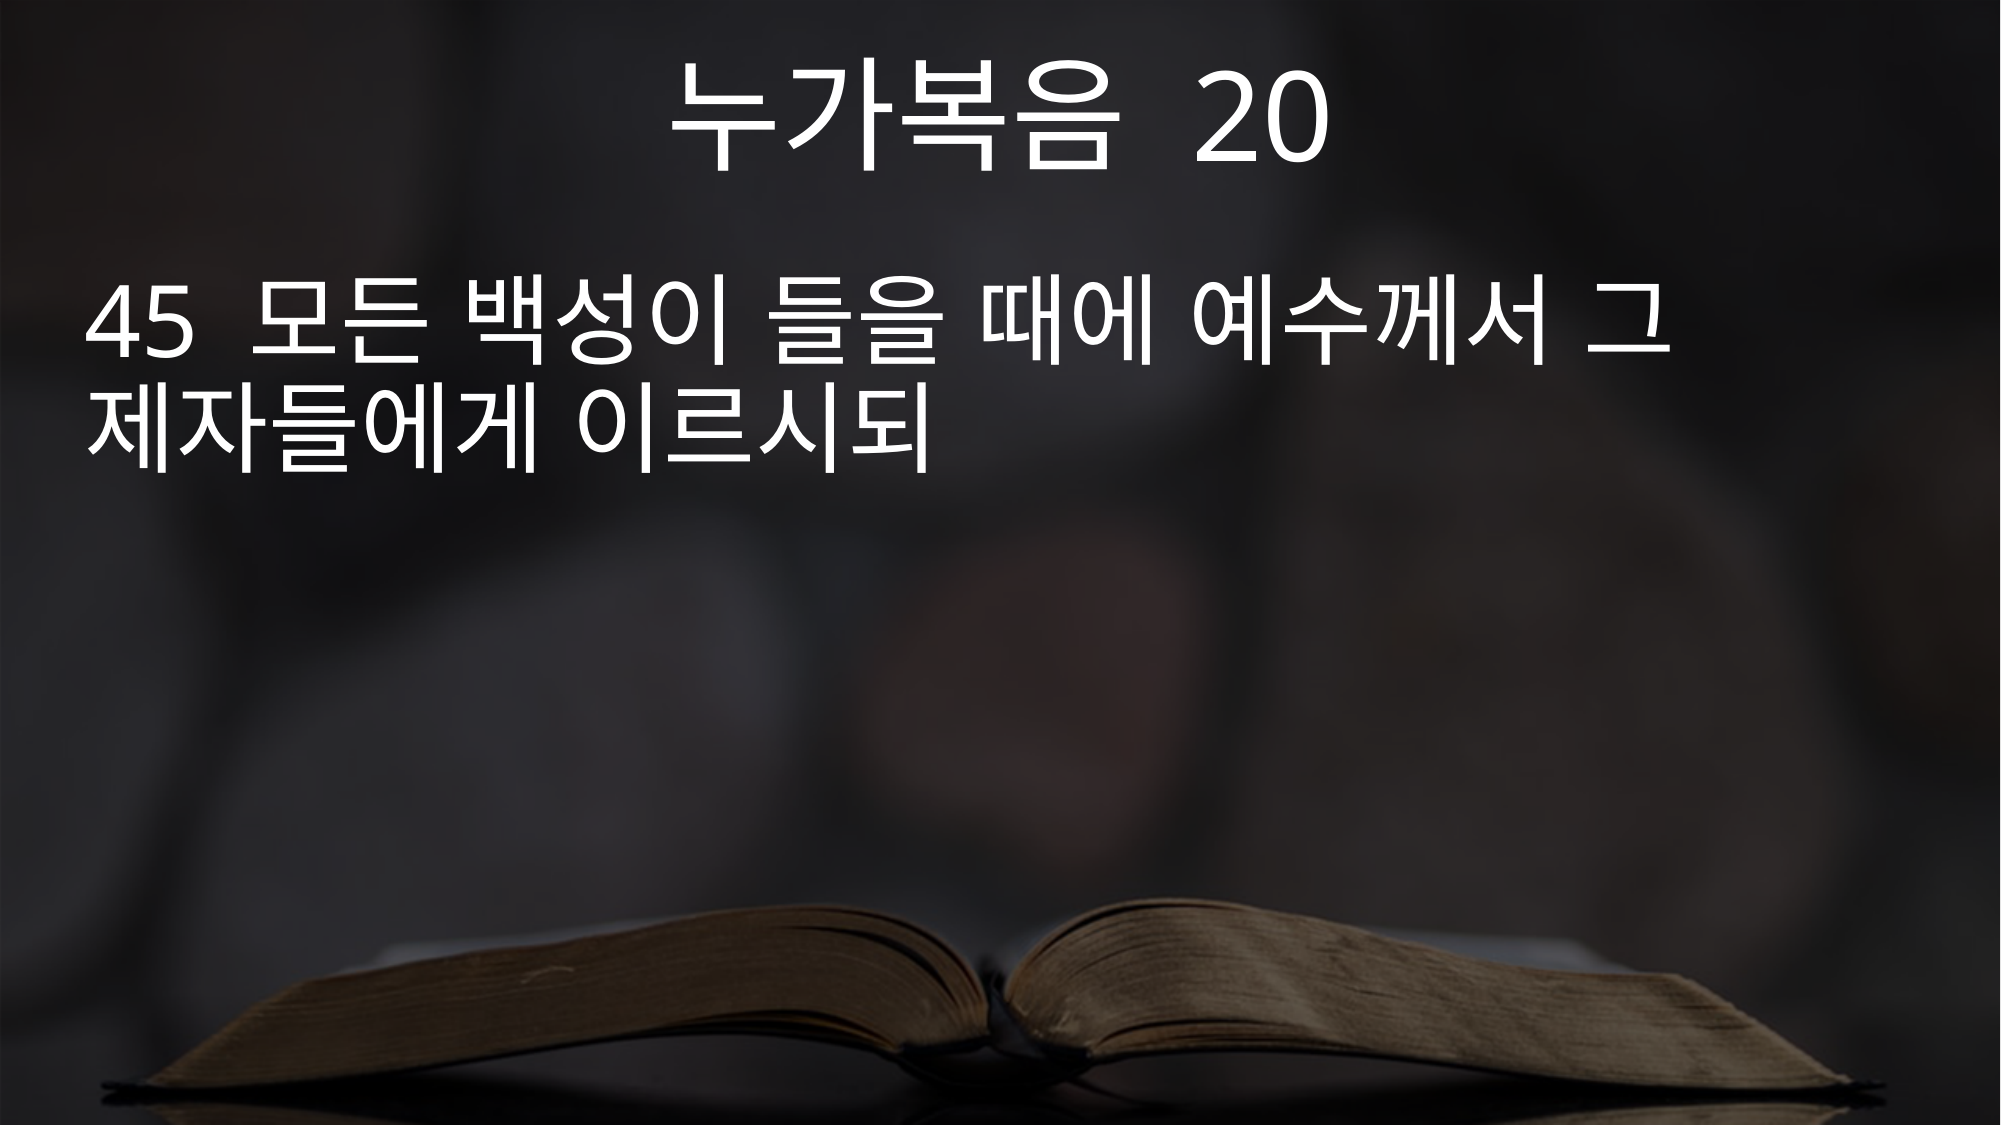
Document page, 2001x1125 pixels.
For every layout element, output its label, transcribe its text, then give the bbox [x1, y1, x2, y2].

footer 누가복음 20 [0, 32, 2000, 192]
list 45 모든 백성이 들을 때에 예수께서 그 제자들에게 이르시되 [69, 263, 1953, 423]
picture [0, 0, 2001, 1125]
